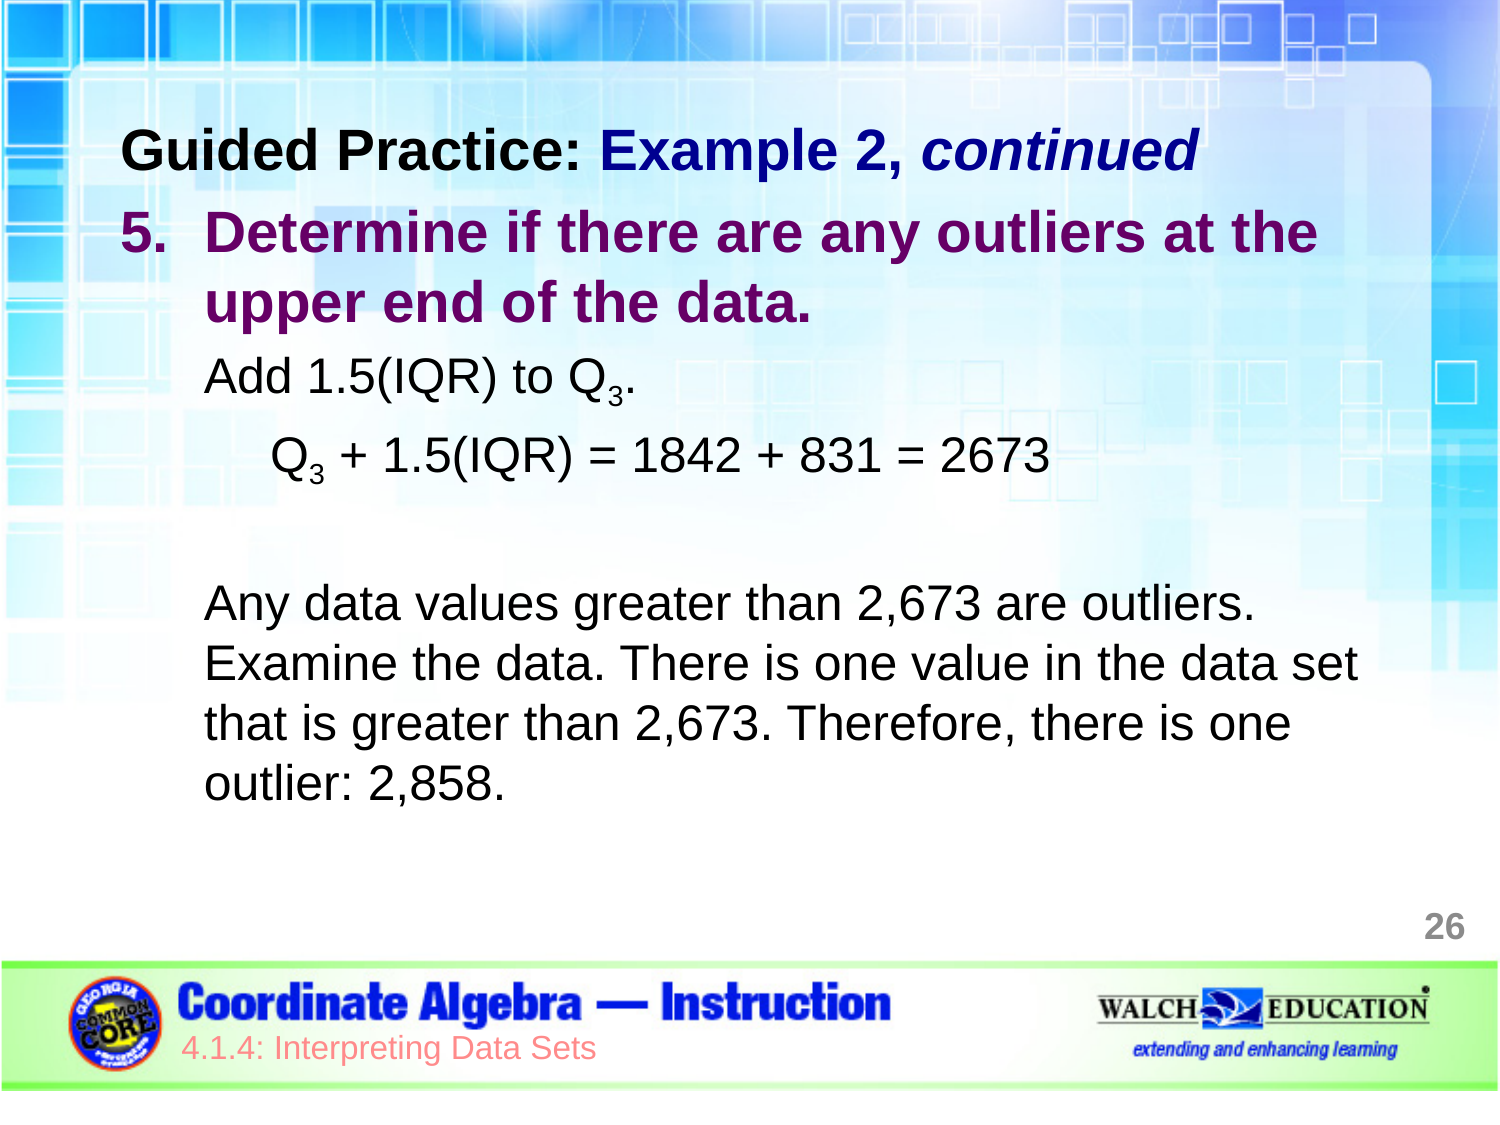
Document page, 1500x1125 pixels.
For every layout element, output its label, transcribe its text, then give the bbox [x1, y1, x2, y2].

slide_number 26 [1361, 901, 1481, 949]
subtitle Guided Practice: Example 2, continued Determine if there are any outliers at the upper end of the data. Add 1.5(IQR) to Q3. Q3 + 1.5(IQR) = 1842 + 831 = 2673 Any data values greater than 2,673 are outliers. Examine the data. There is one value in the data set that is greater than 2,673. Therefore, there is one outlier: 2,858. [105, 105, 1394, 925]
picture [1, 0, 1500, 1091]
footer 4.1.4: Interpreting Data Sets [166, 1024, 1080, 1069]
